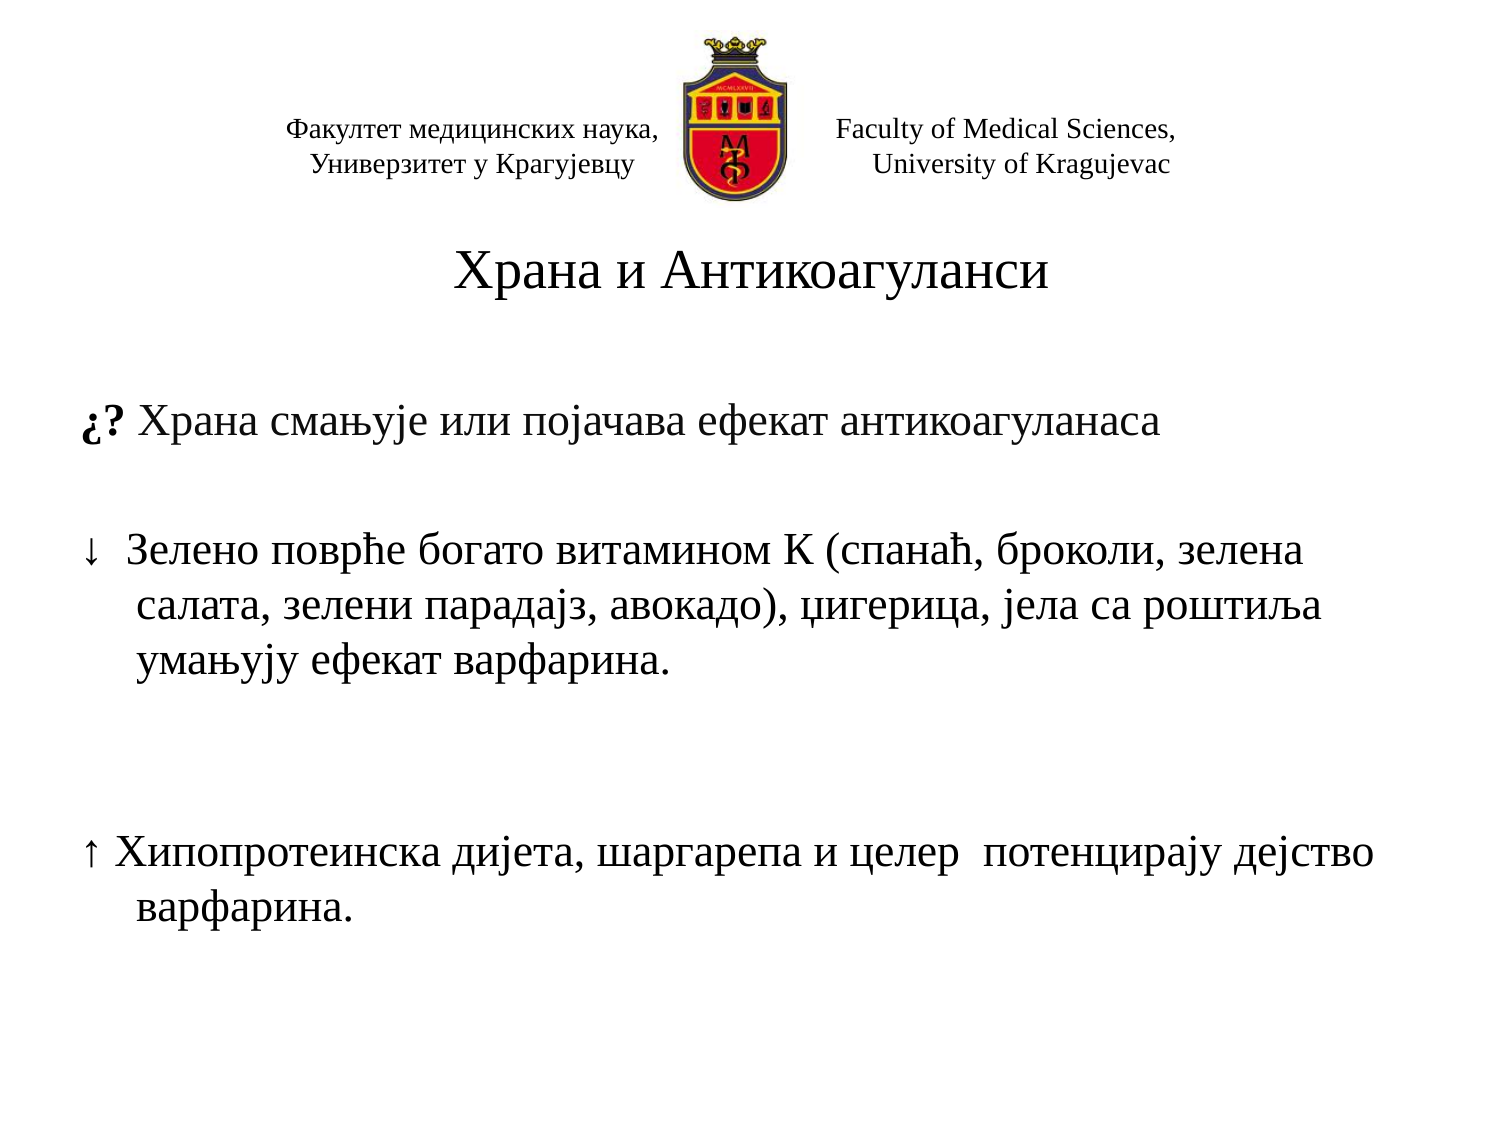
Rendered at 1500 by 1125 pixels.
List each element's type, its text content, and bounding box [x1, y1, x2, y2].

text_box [253, 30, 1223, 209]
title Храна и Антикоагуланси [76, 172, 1427, 361]
list ¿? Храна смањује или појачава ефекат антикоагуланаса ↓ Зелено поврће богато витамином К (спанаћ, броколи, зелена салата, зелени парадајз, авокадо), џигерица, јела са роштиља умањују ефекат варфарина. ↑ Хипопротеинска дијета, шаргарепа и целер потенцирају дејство варфарина. [64, 382, 1415, 1125]
